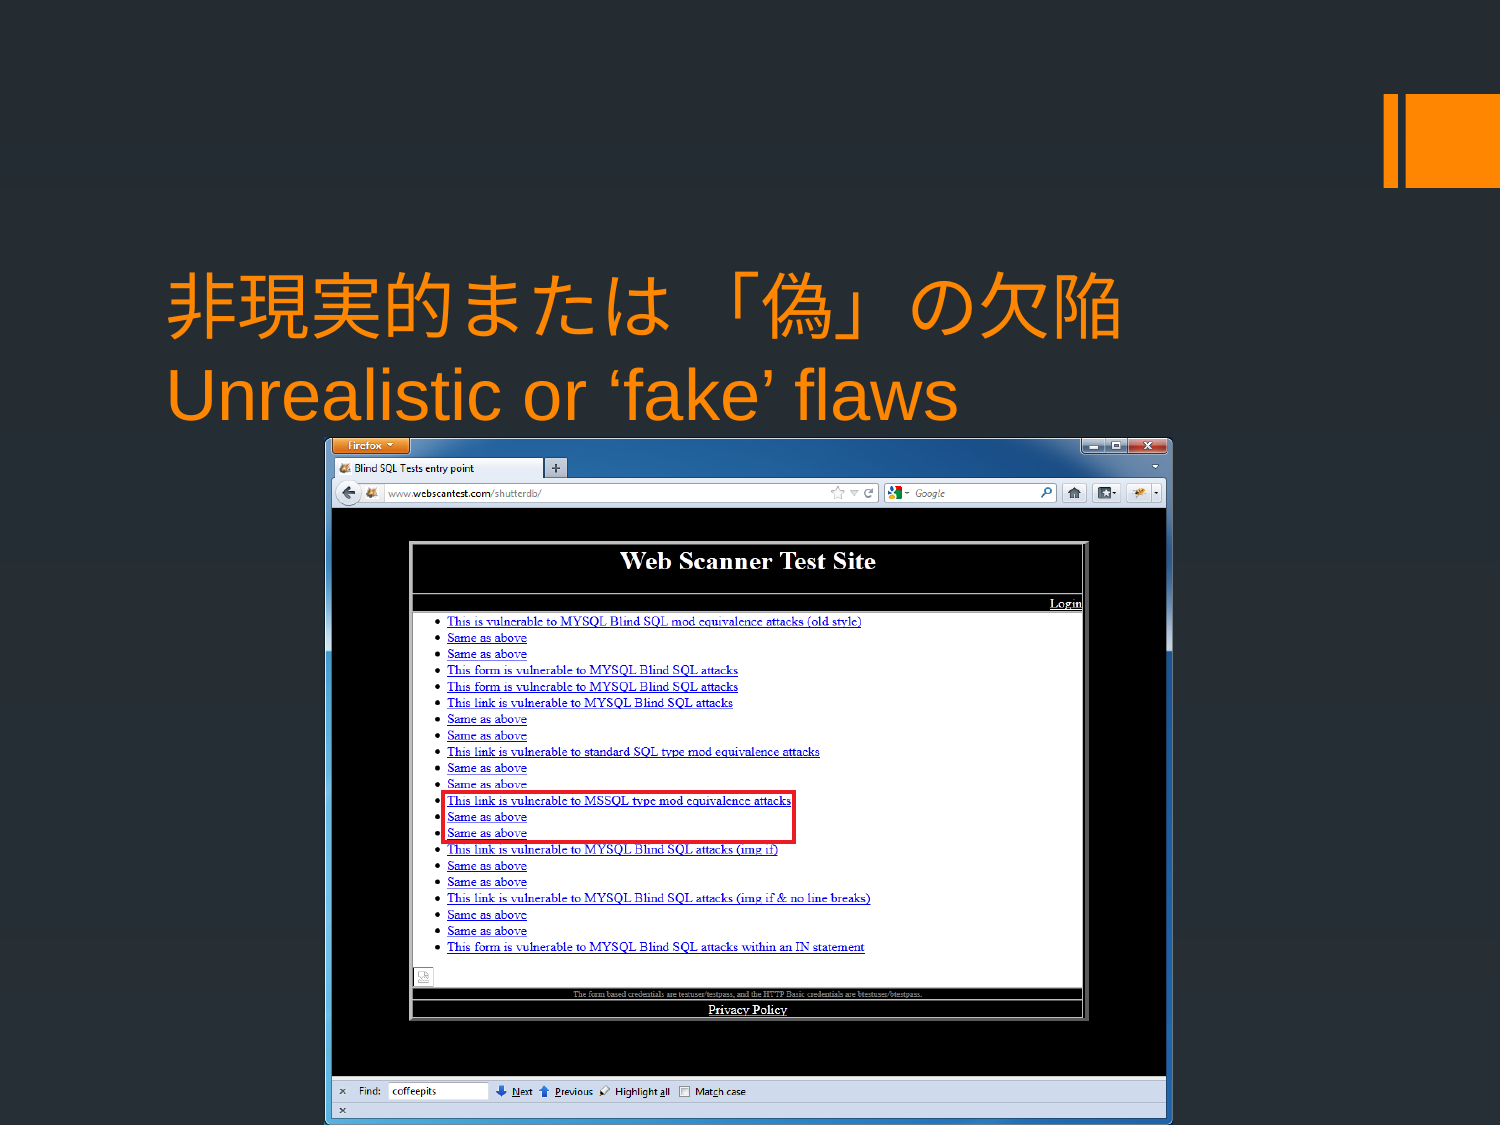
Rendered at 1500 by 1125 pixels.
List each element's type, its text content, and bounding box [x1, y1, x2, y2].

picture [324, 436, 1173, 1125]
title 非現実的または 「偽」の欠陥 Unrealistic or ‘fake’ flaws [150, 253, 1350, 443]
